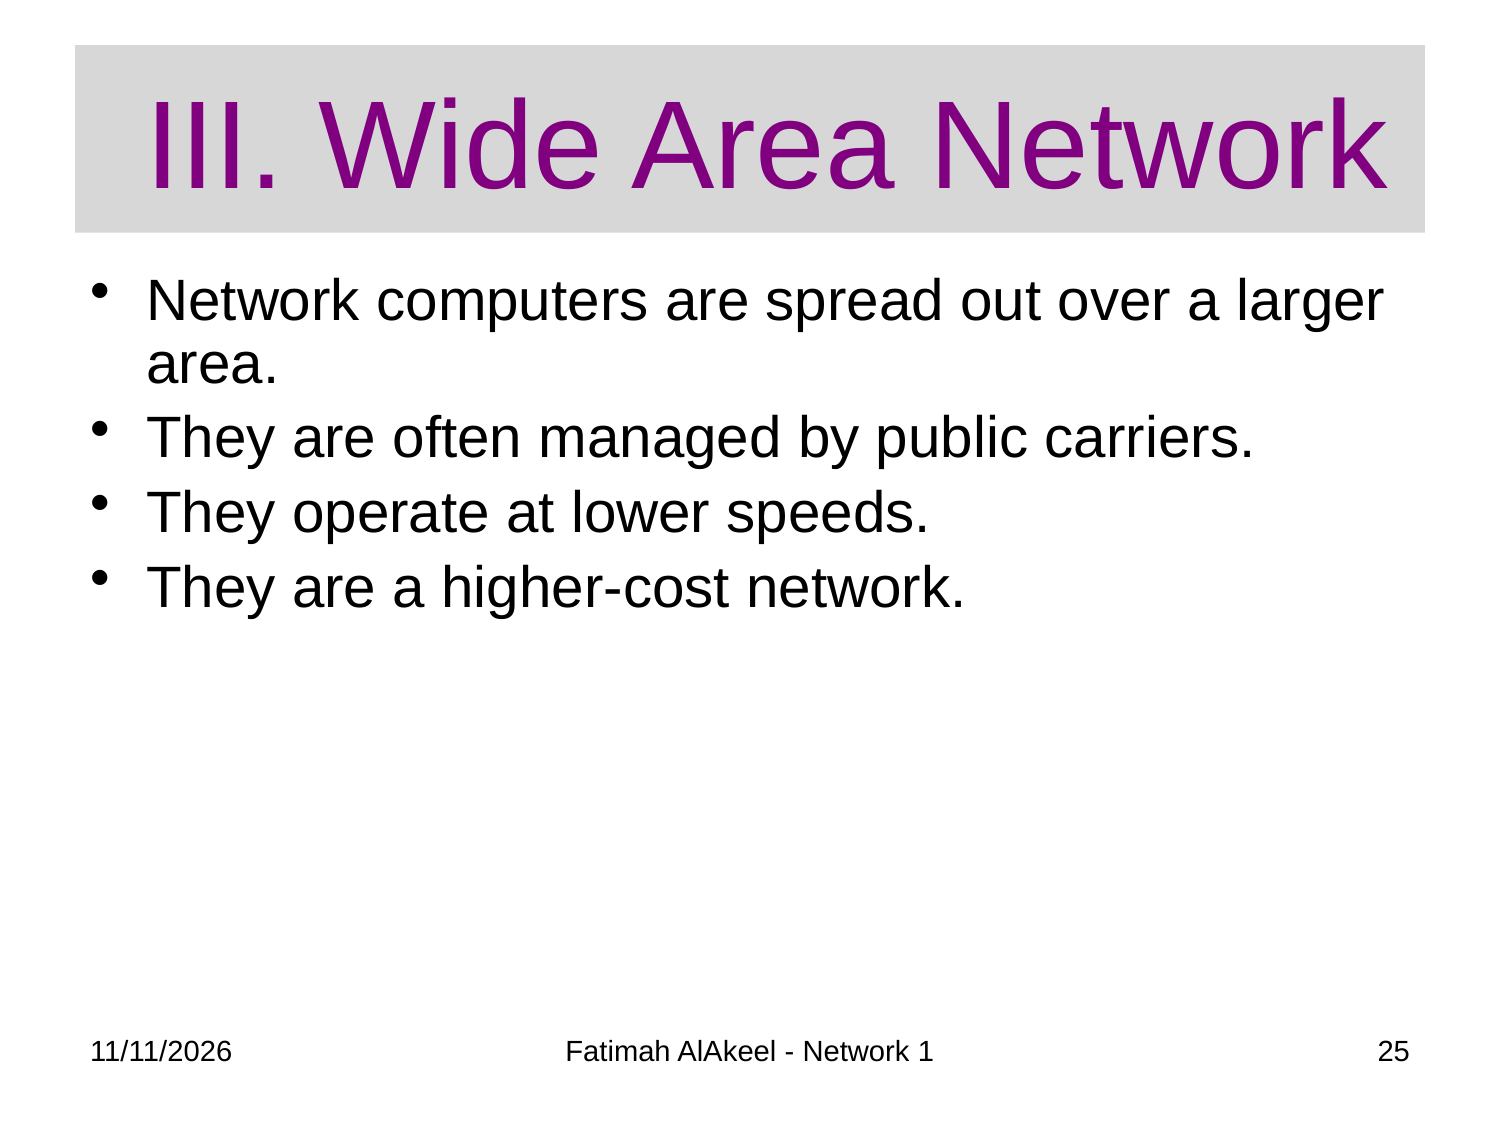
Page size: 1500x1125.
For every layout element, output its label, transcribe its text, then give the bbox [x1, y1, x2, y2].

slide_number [74, 1024, 426, 1103]
slide_number 25 [1074, 1024, 1426, 1103]
title III. Wide Area Network [74, 44, 1426, 233]
footer Fatimah AlAkeel - Network 1 [512, 1024, 988, 1103]
list Network computers are spread out over a larger area. They are often managed by public carriers. They operate at lower speeds. They are a higher-cost network. [74, 262, 1426, 1006]
